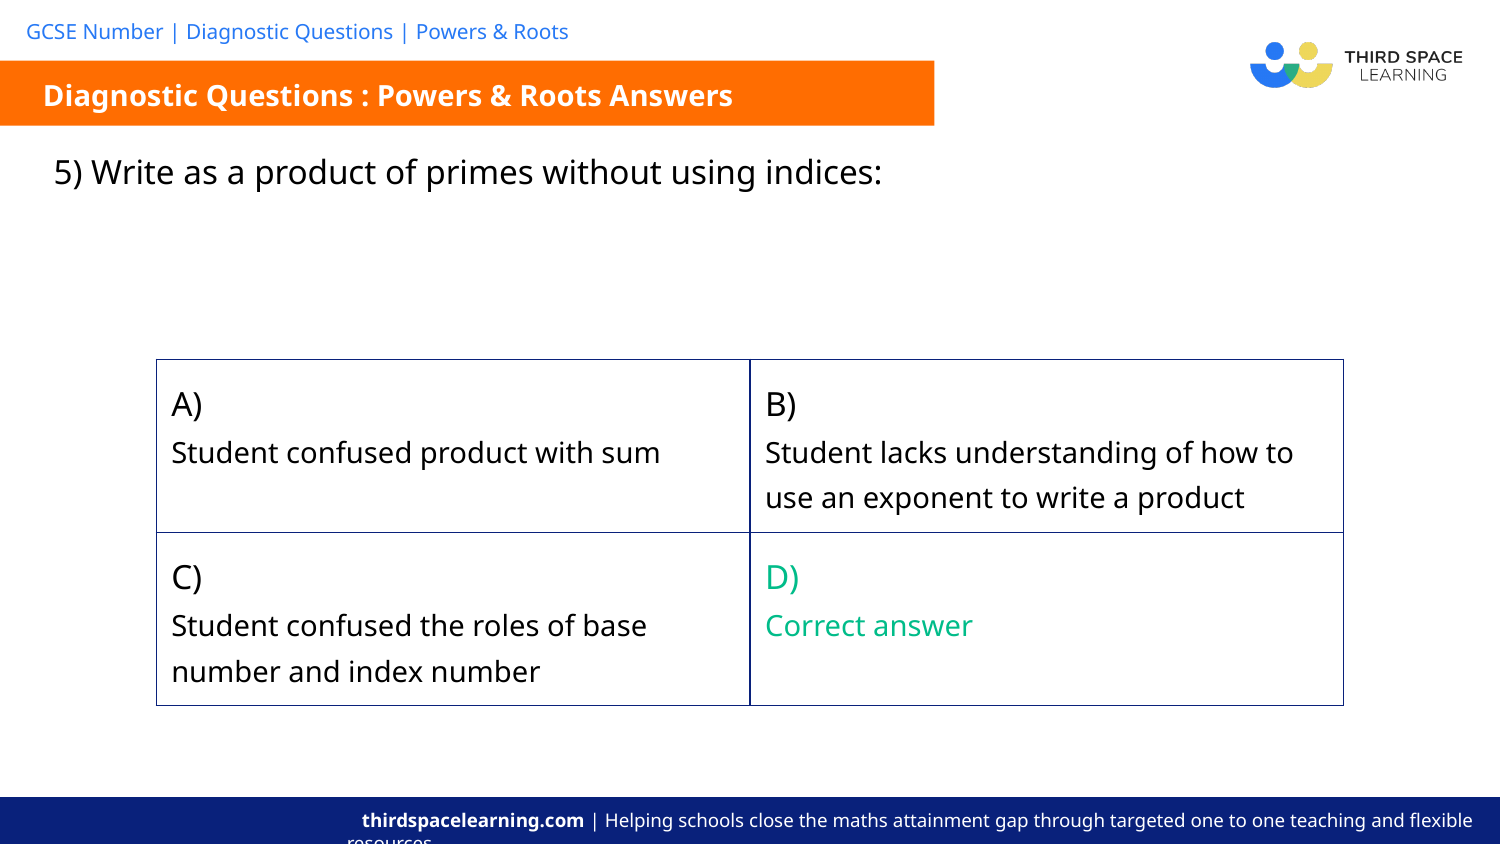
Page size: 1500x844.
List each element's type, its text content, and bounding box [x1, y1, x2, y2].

text_box Diagnostic Questions : Powers & Roots Answers [27, 61, 778, 127]
picture [1250, 33, 1465, 99]
